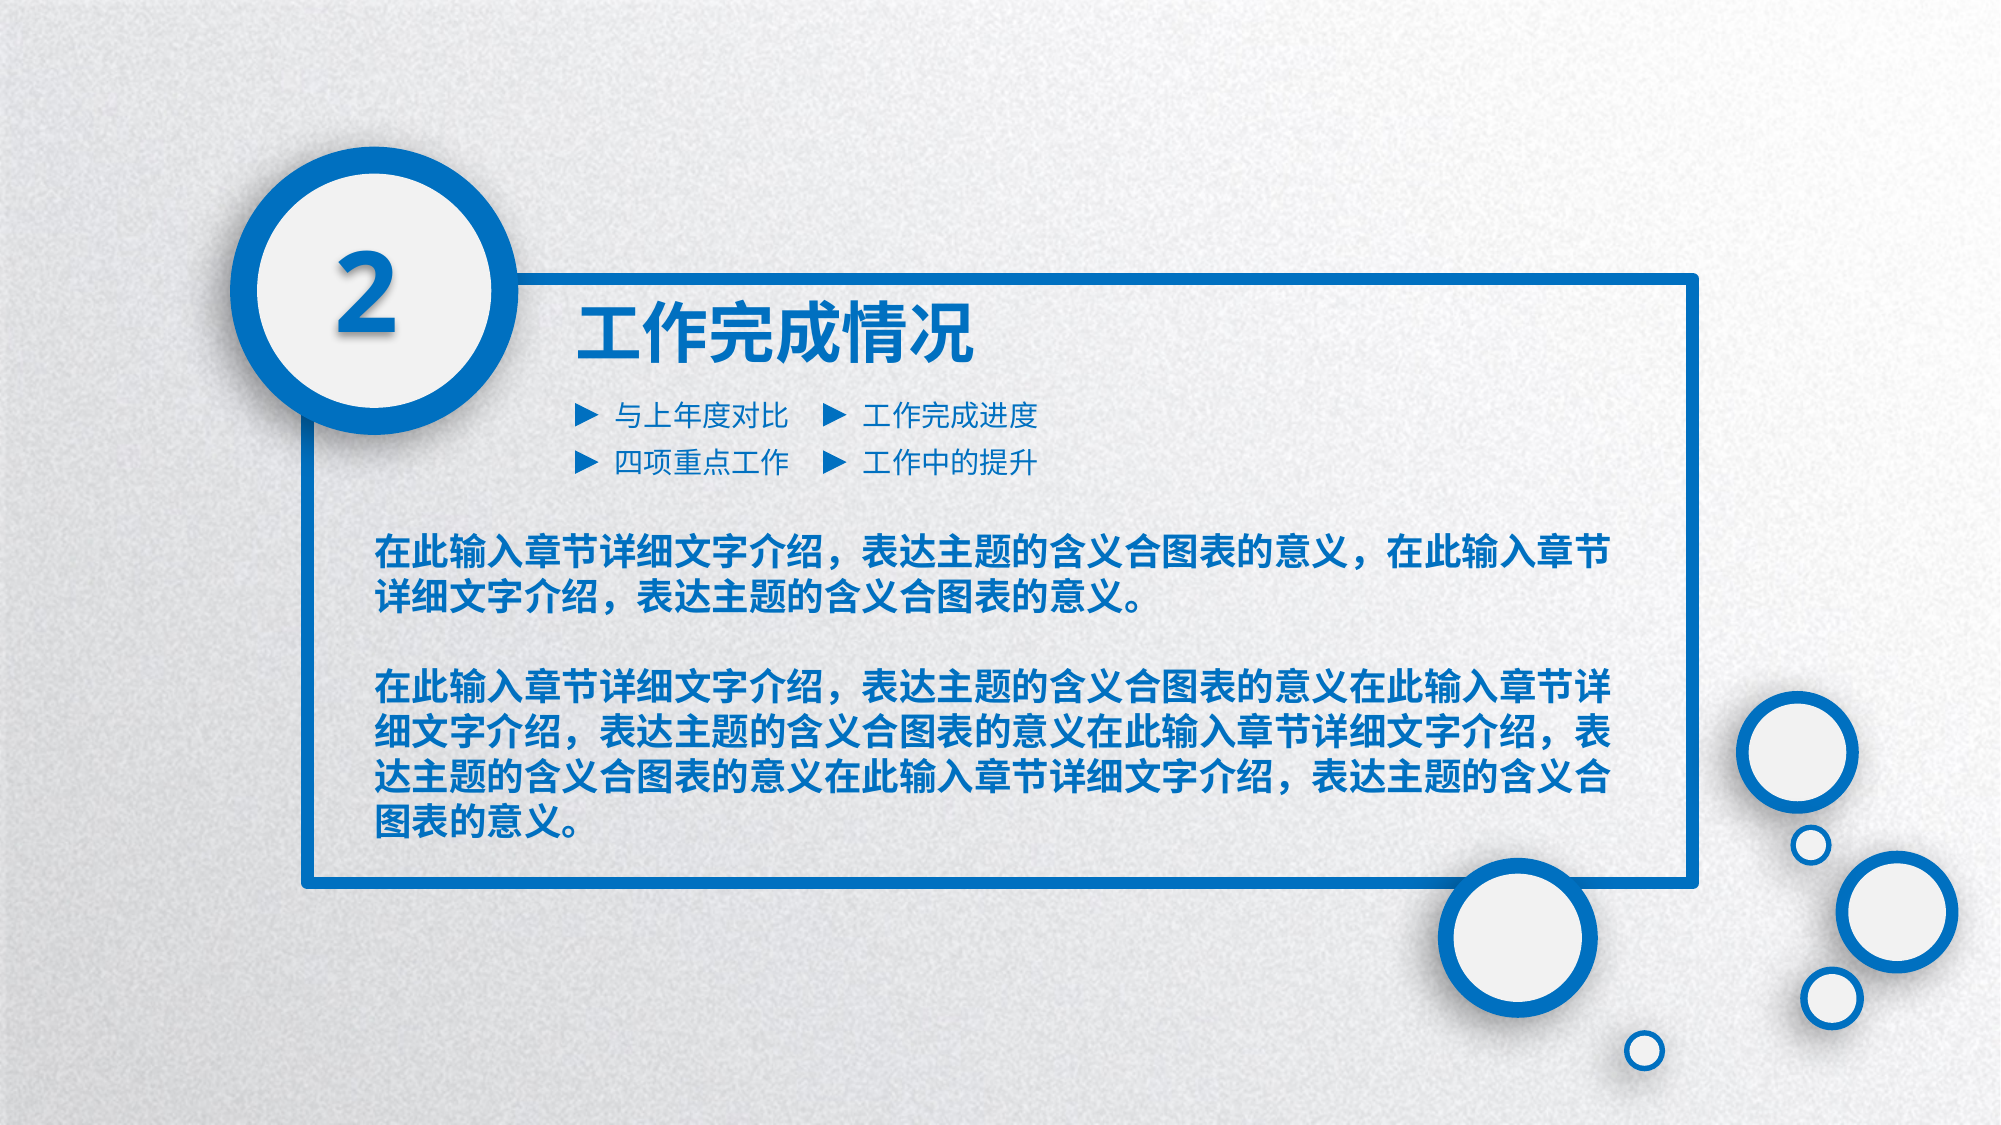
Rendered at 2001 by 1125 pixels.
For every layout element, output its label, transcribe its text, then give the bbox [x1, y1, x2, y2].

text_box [574, 444, 803, 480]
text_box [822, 396, 1051, 433]
picture [0, 0, 2001, 1125]
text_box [1837, 852, 1957, 972]
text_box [1738, 693, 1857, 812]
text_box [306, 277, 1695, 885]
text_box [574, 396, 803, 433]
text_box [1792, 826, 1830, 864]
text_box 在此输入章节详细文字介绍，表达主题的含义合图表的意义，在此输入章节详细文字介绍，表达主题的含义合图表的意义。 在此输入章节详细文字介绍，表达主题的含义合图表的意义在此输入章节详细文字介绍，表达主题的含义合图表的意义在此输入章节详细文字介绍，表达主题的含义合图表的意义在此输入章节详细文字介绍，表达主题的含义合图表的意义。 [374, 527, 1639, 843]
text_box 工作完成情况 [575, 290, 1178, 371]
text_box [822, 444, 1051, 480]
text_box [1439, 859, 1596, 1016]
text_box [1626, 1032, 1663, 1070]
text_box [1802, 968, 1862, 1029]
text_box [232, 148, 517, 433]
